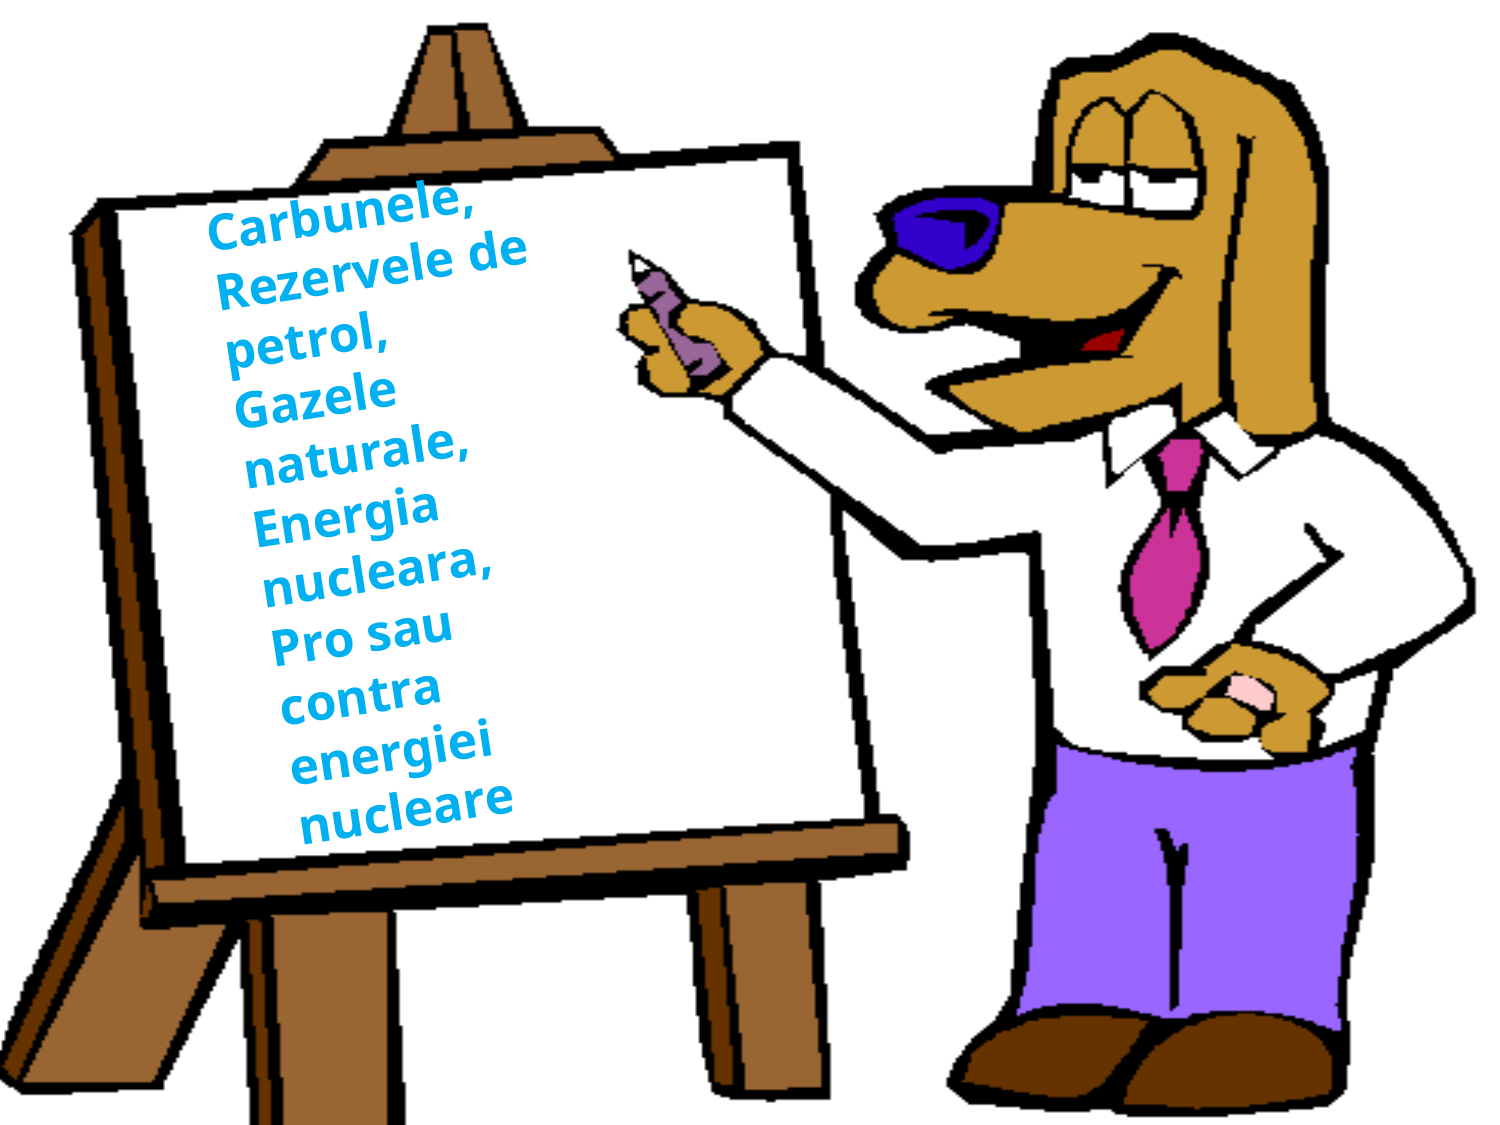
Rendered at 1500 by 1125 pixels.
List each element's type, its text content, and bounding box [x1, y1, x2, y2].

text_box Carbunele, Rezervele de petrol, Gazele naturale, Energia nucleara, Pro sau contra energiei nucleare [185, 144, 644, 924]
picture [0, 0, 1500, 1125]
